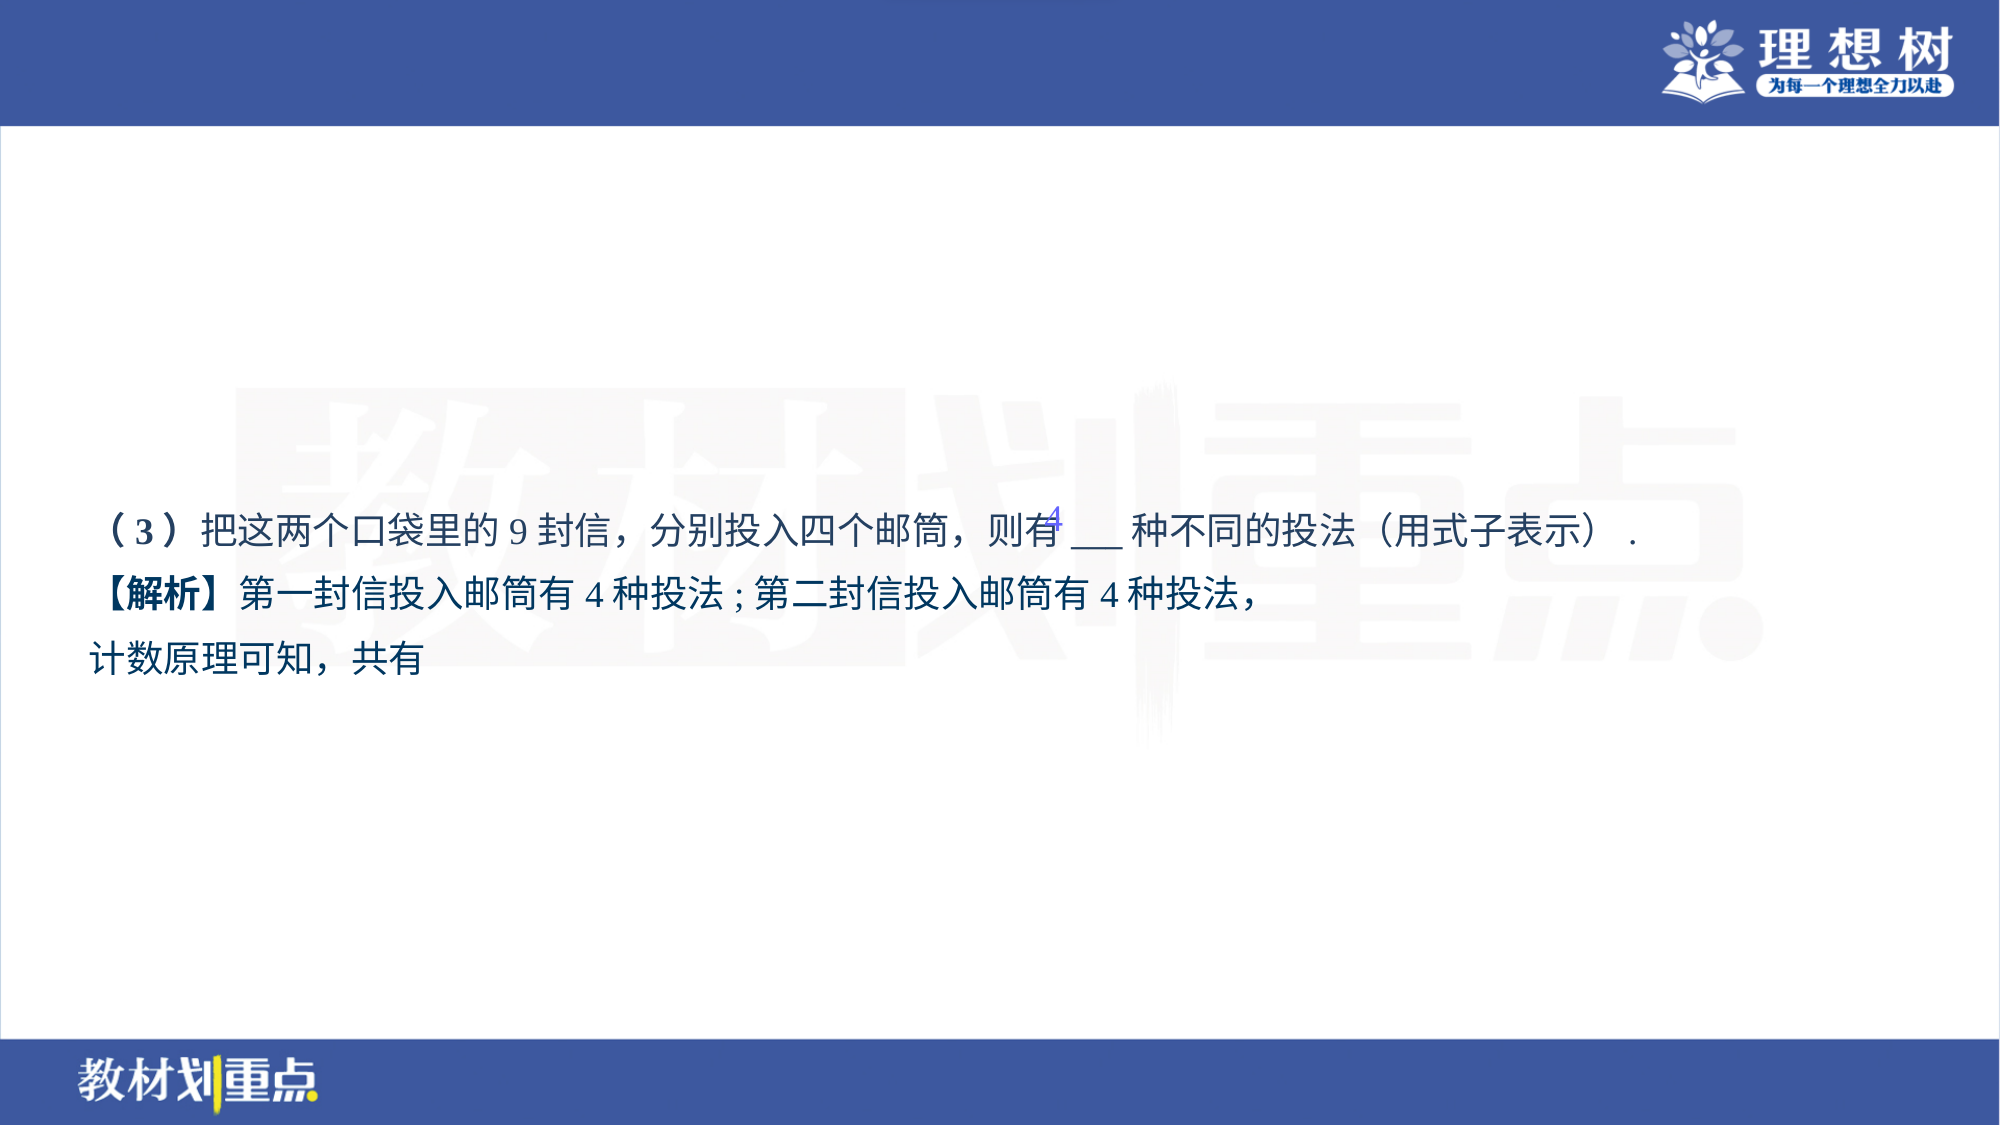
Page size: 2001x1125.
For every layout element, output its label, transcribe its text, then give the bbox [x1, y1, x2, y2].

text_box （3）把这两个口袋里的9封信，分别投入四个邮筒，则有___种不同的投法（用式子表示）. [88, 485, 1911, 545]
picture [0, 0, 2000, 1125]
